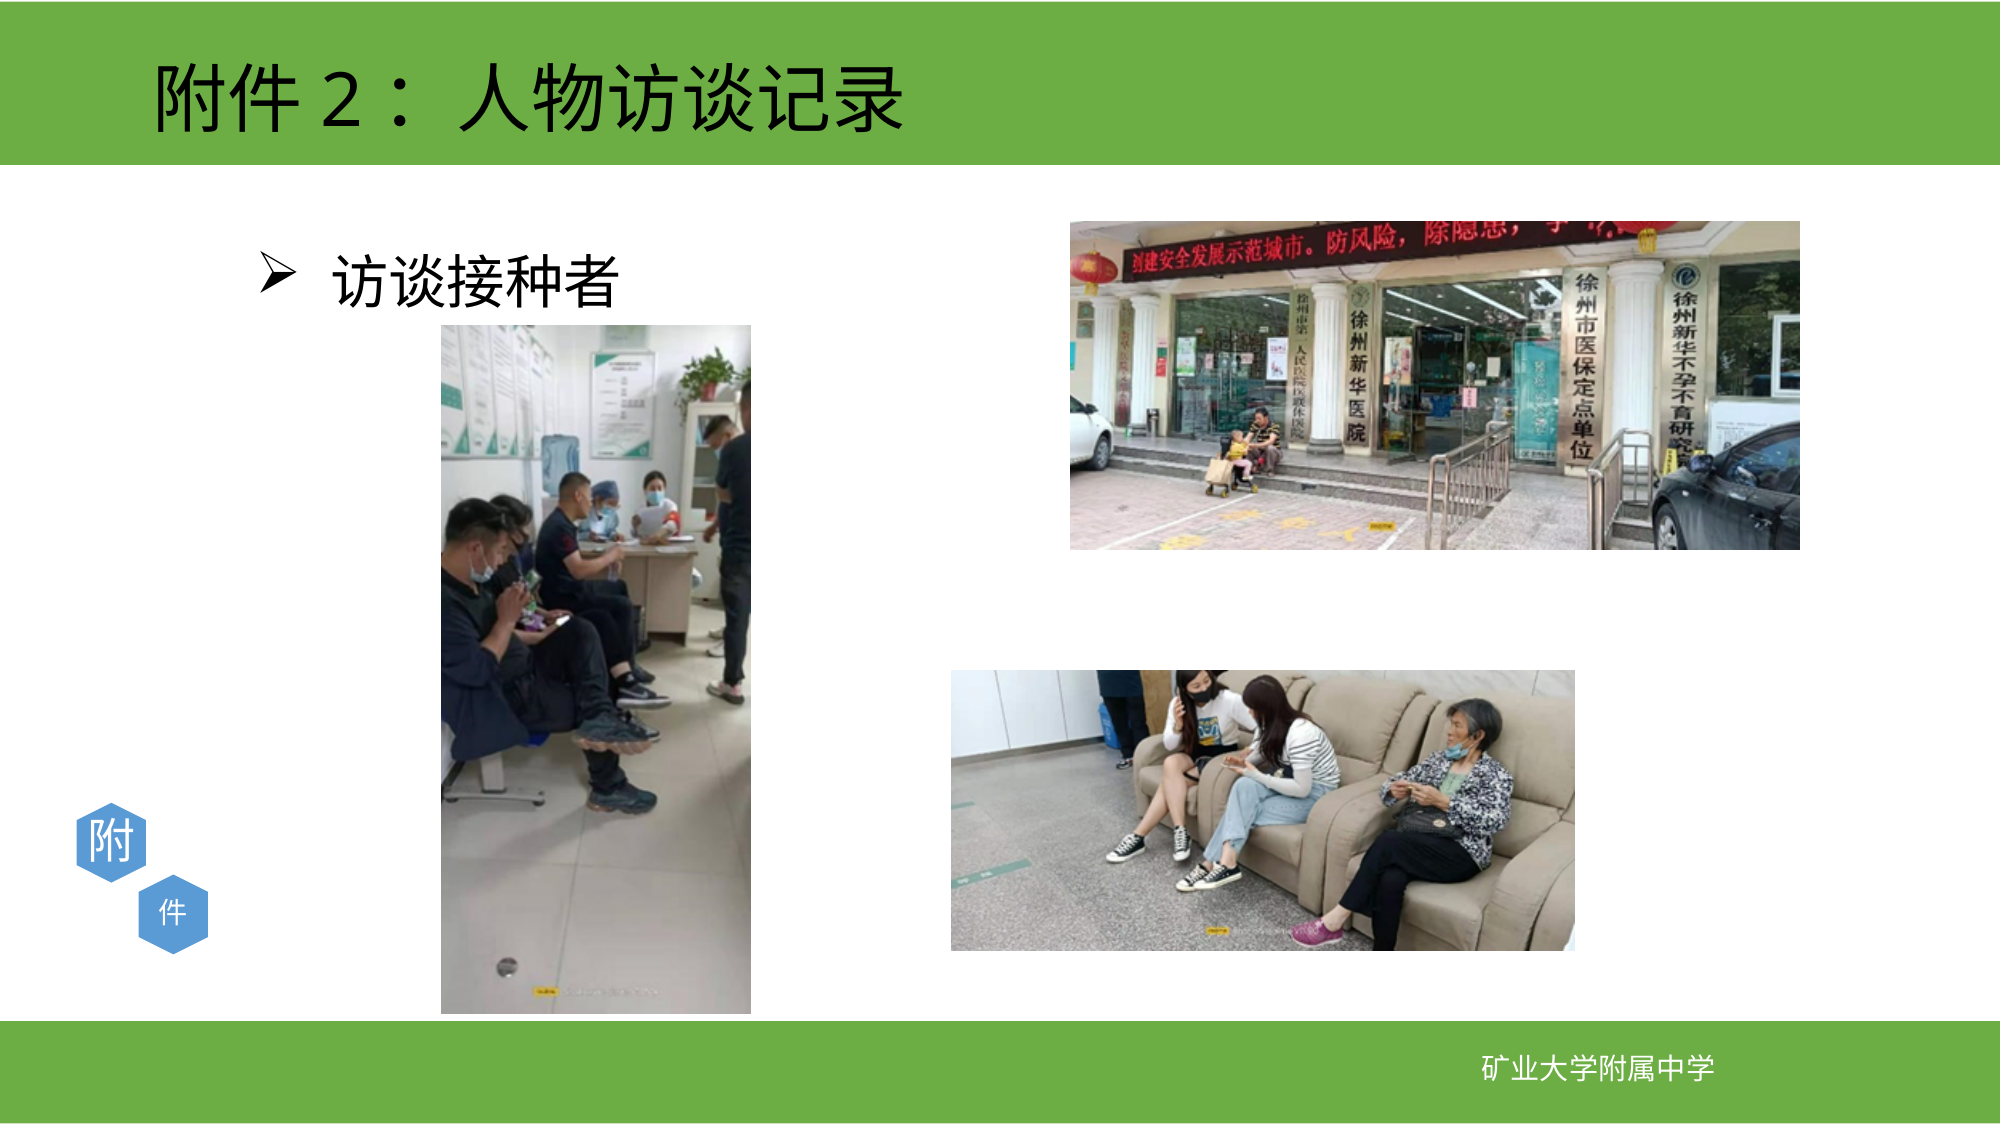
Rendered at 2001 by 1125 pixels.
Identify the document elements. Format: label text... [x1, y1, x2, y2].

picture [441, 325, 751, 1014]
picture [1070, 221, 1800, 550]
list 访谈接种者 [240, 202, 1863, 1014]
title 附件2：人物访谈记录 [137, 50, 1863, 154]
picture [951, 670, 1575, 951]
